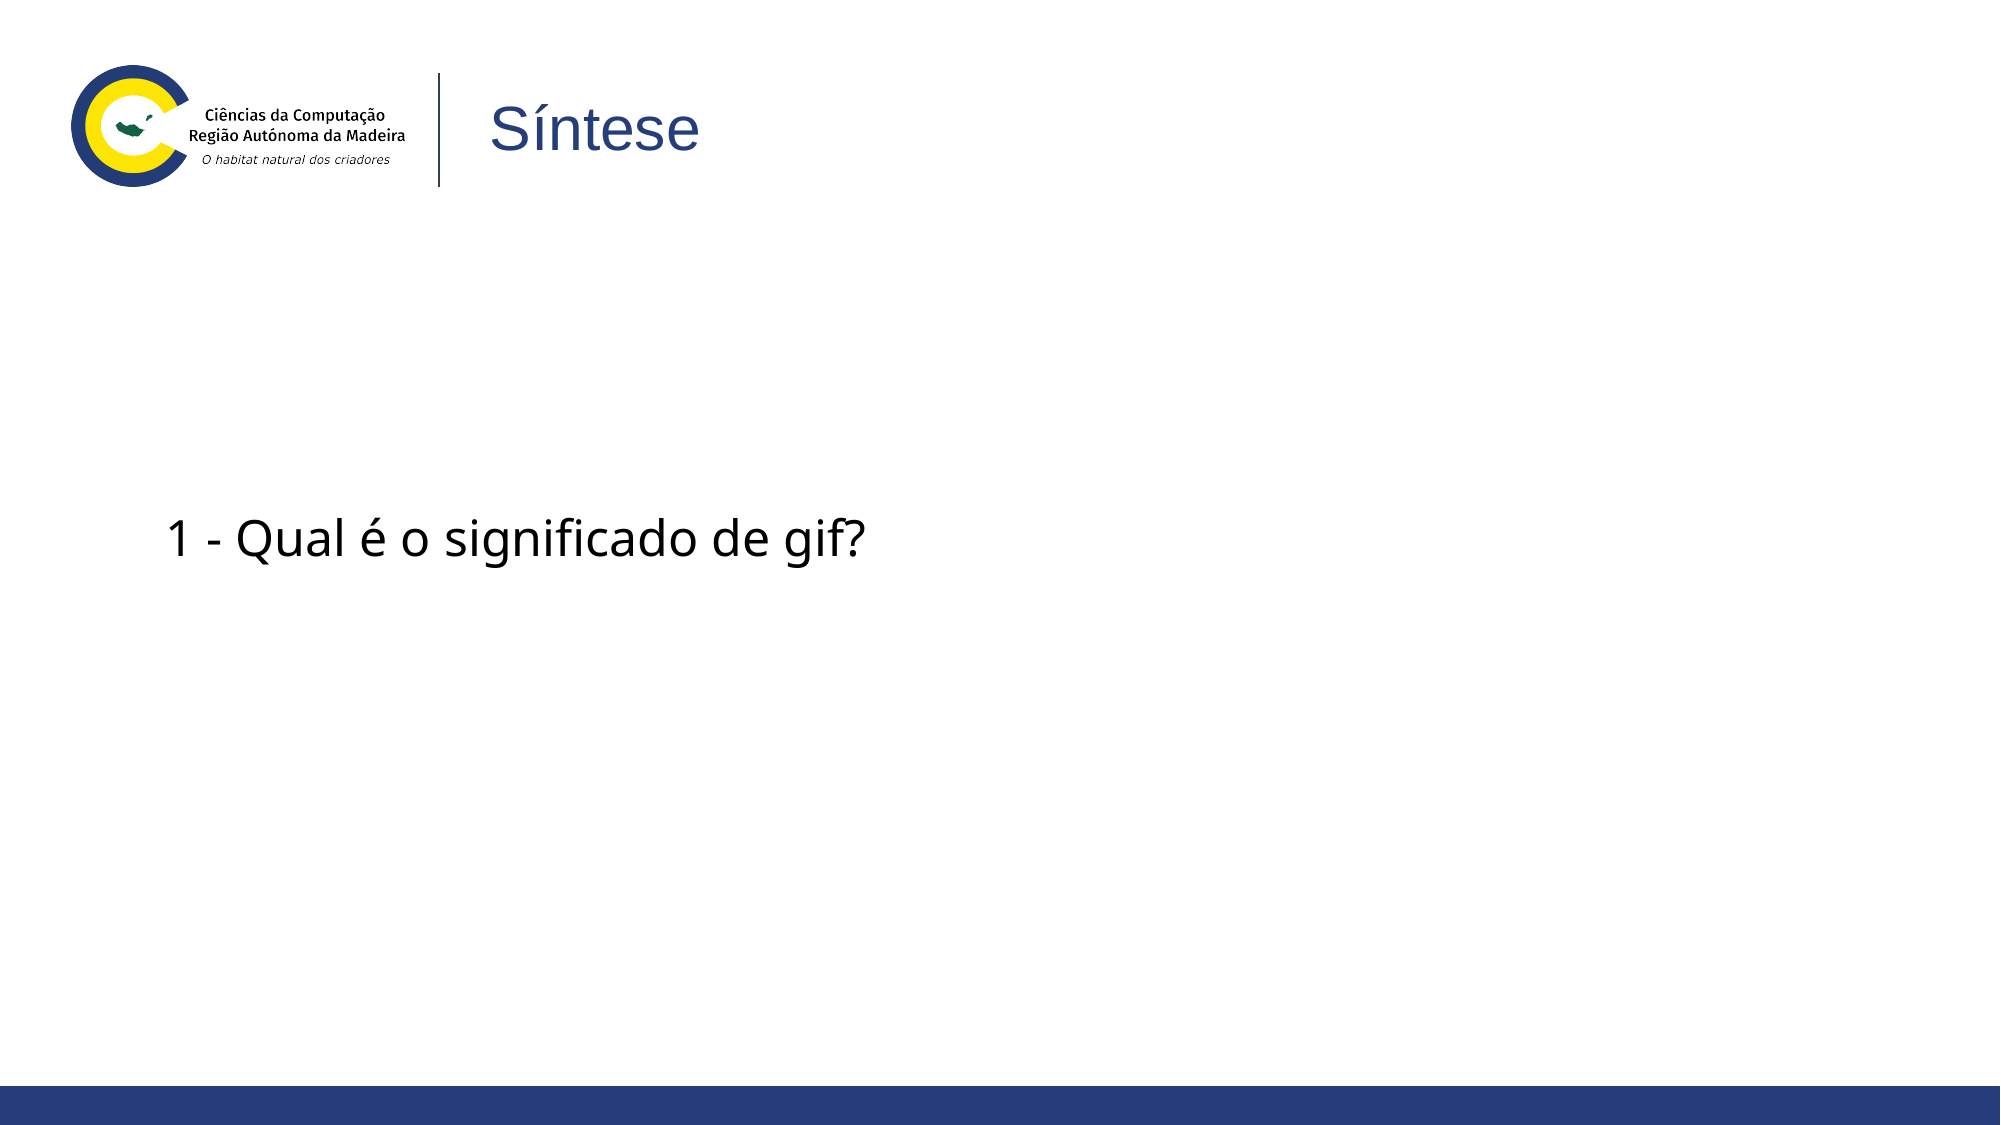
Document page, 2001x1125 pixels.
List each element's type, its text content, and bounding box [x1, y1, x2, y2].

text_box 1 - Qual é o significado de gif? [150, 468, 1850, 574]
text_box [0, 1085, 2000, 1125]
text_box Síntese [474, 80, 717, 171]
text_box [71, 65, 440, 188]
